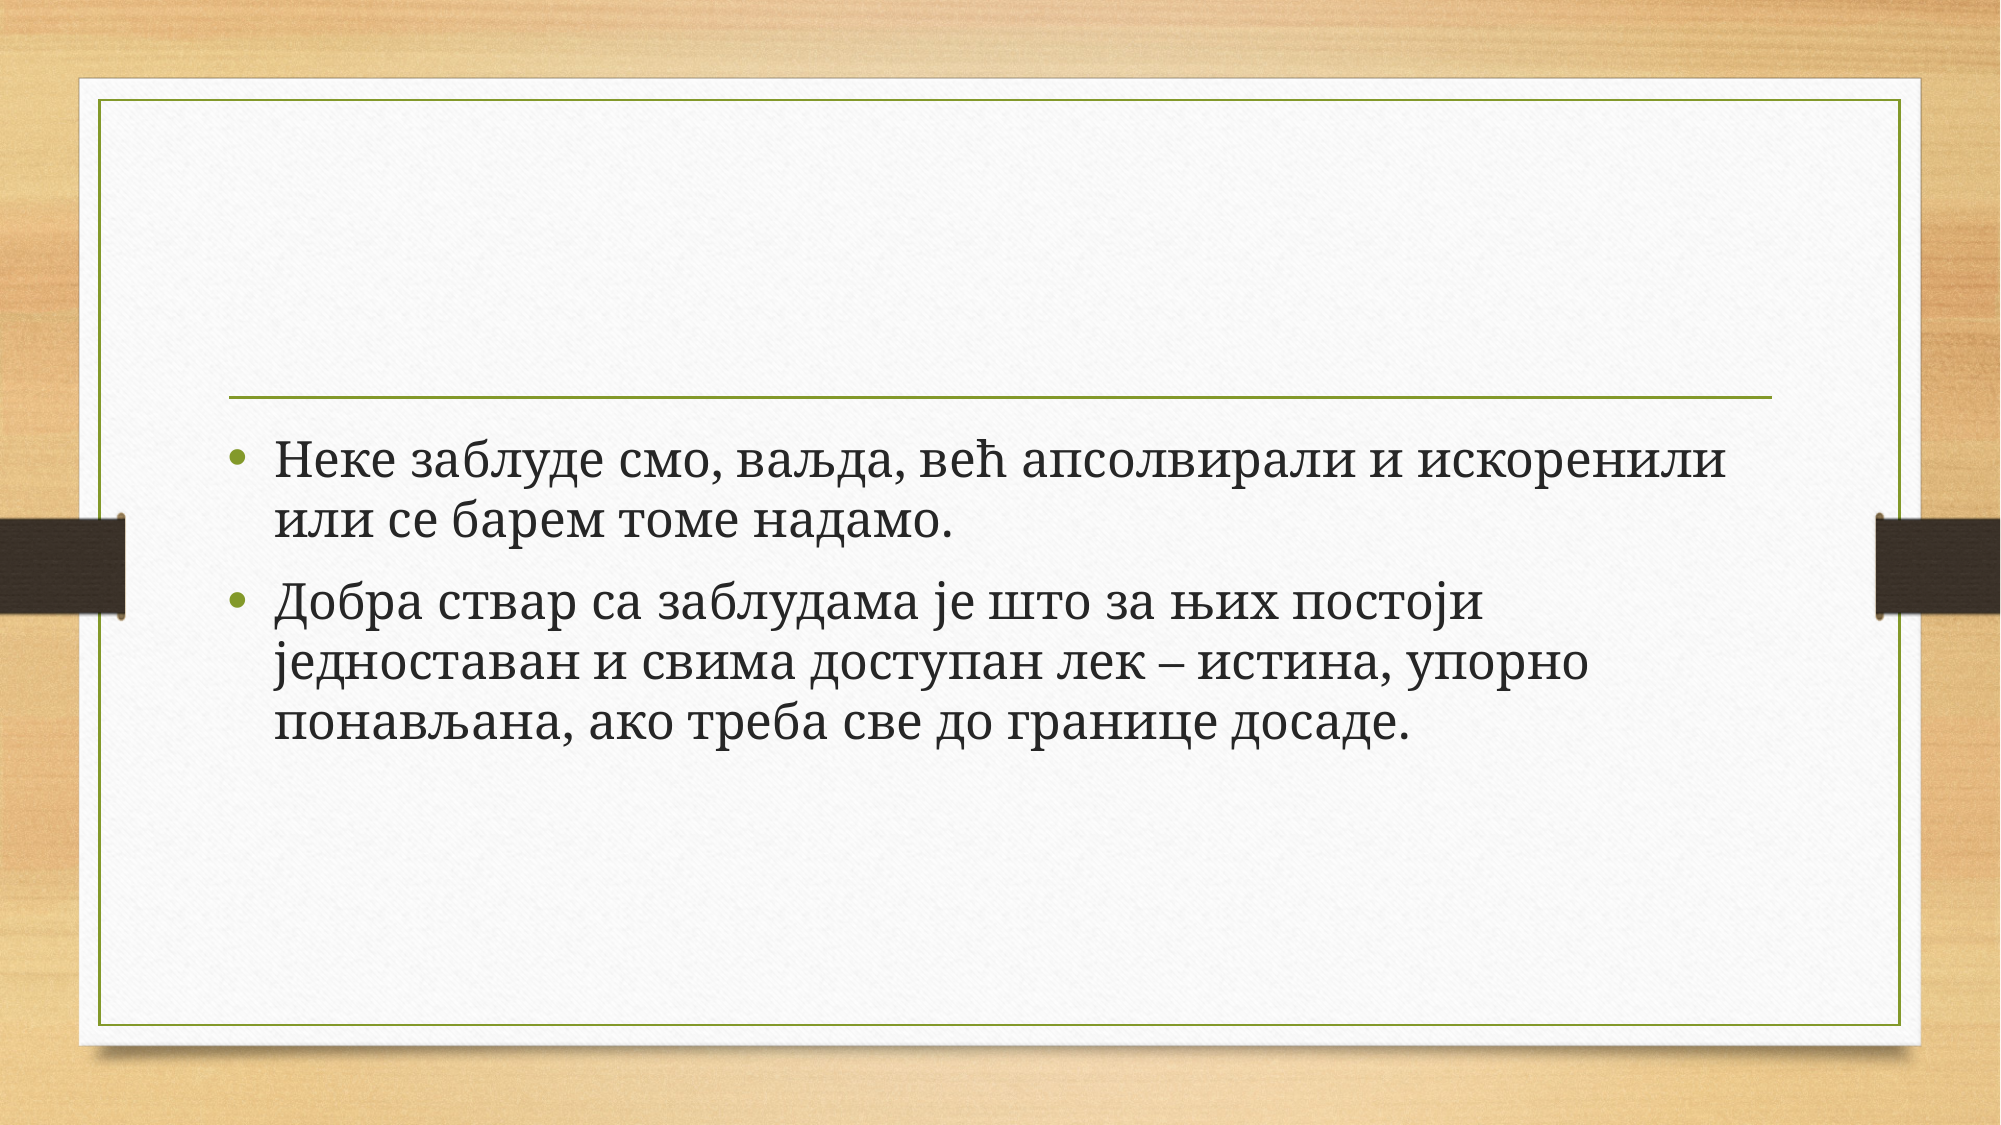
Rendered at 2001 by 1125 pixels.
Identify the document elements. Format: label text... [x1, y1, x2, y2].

list Неке заблуде смо, ваљда, већ апсолвирали и искоренили или се барем томе надамо. Добра ствар са заблудама је што за њих постоји једноставан и свима доступан лек – истина, упорно понављана, ако треба све до границе досаде. [212, 419, 1788, 964]
picture [0, 0, 2001, 1125]
